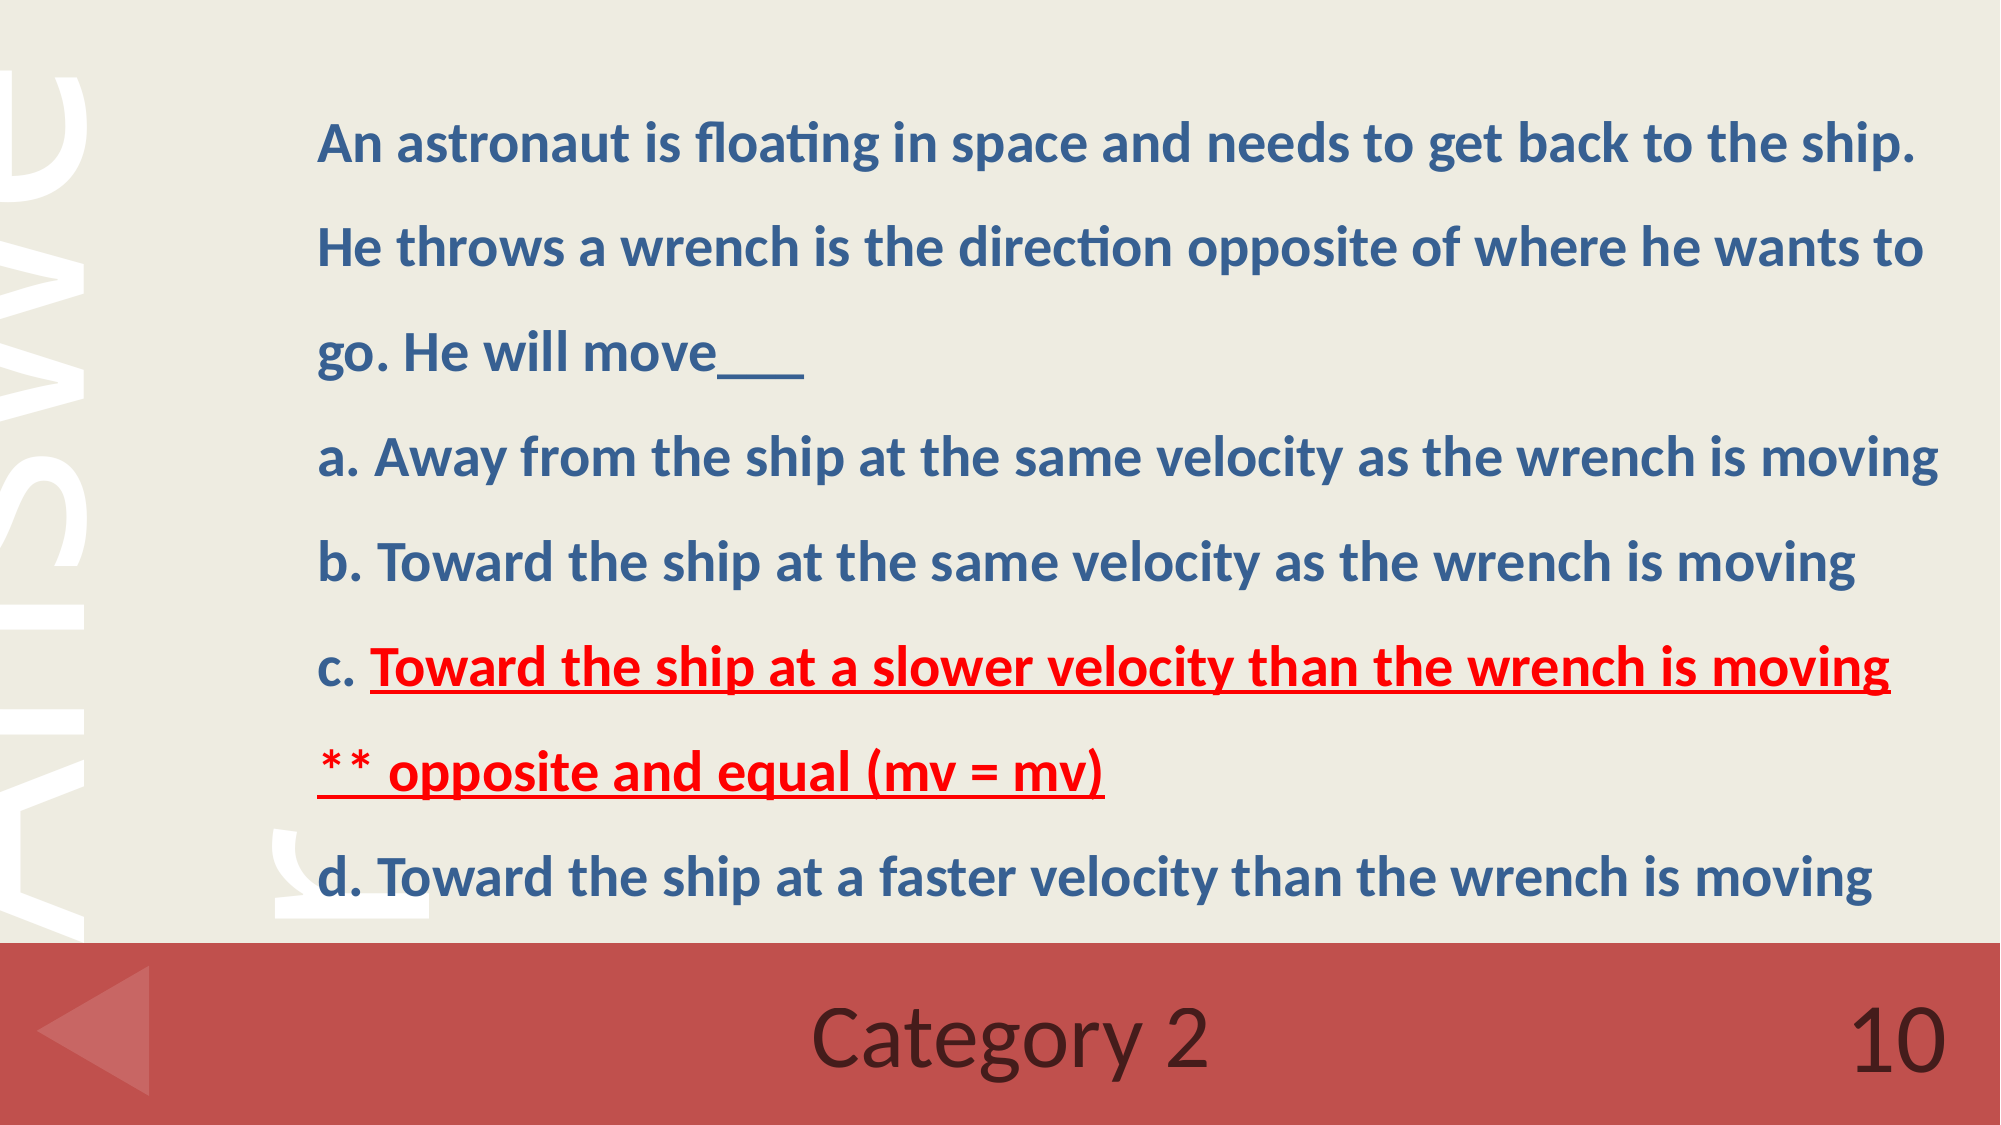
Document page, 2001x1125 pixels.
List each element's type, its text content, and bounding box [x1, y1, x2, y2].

list 10 [1912, 967, 1963, 1097]
list An astronaut is floating in space and needs to get back to the ship. He throws a wrench is the direction opposite of where he wants to go. He will move___ a. Away from the ship at the same velocity as the wrench is moving b. Toward the ship at the same velocity as the wrench is moving c. Toward the ship at a slower velocity than the wrench is moving ** opposite and equal (mv = mv) d. Toward the ship at a faster velocity than the wrench is moving [302, 157, 2000, 820]
title Category 2 [111, 937, 1912, 1125]
